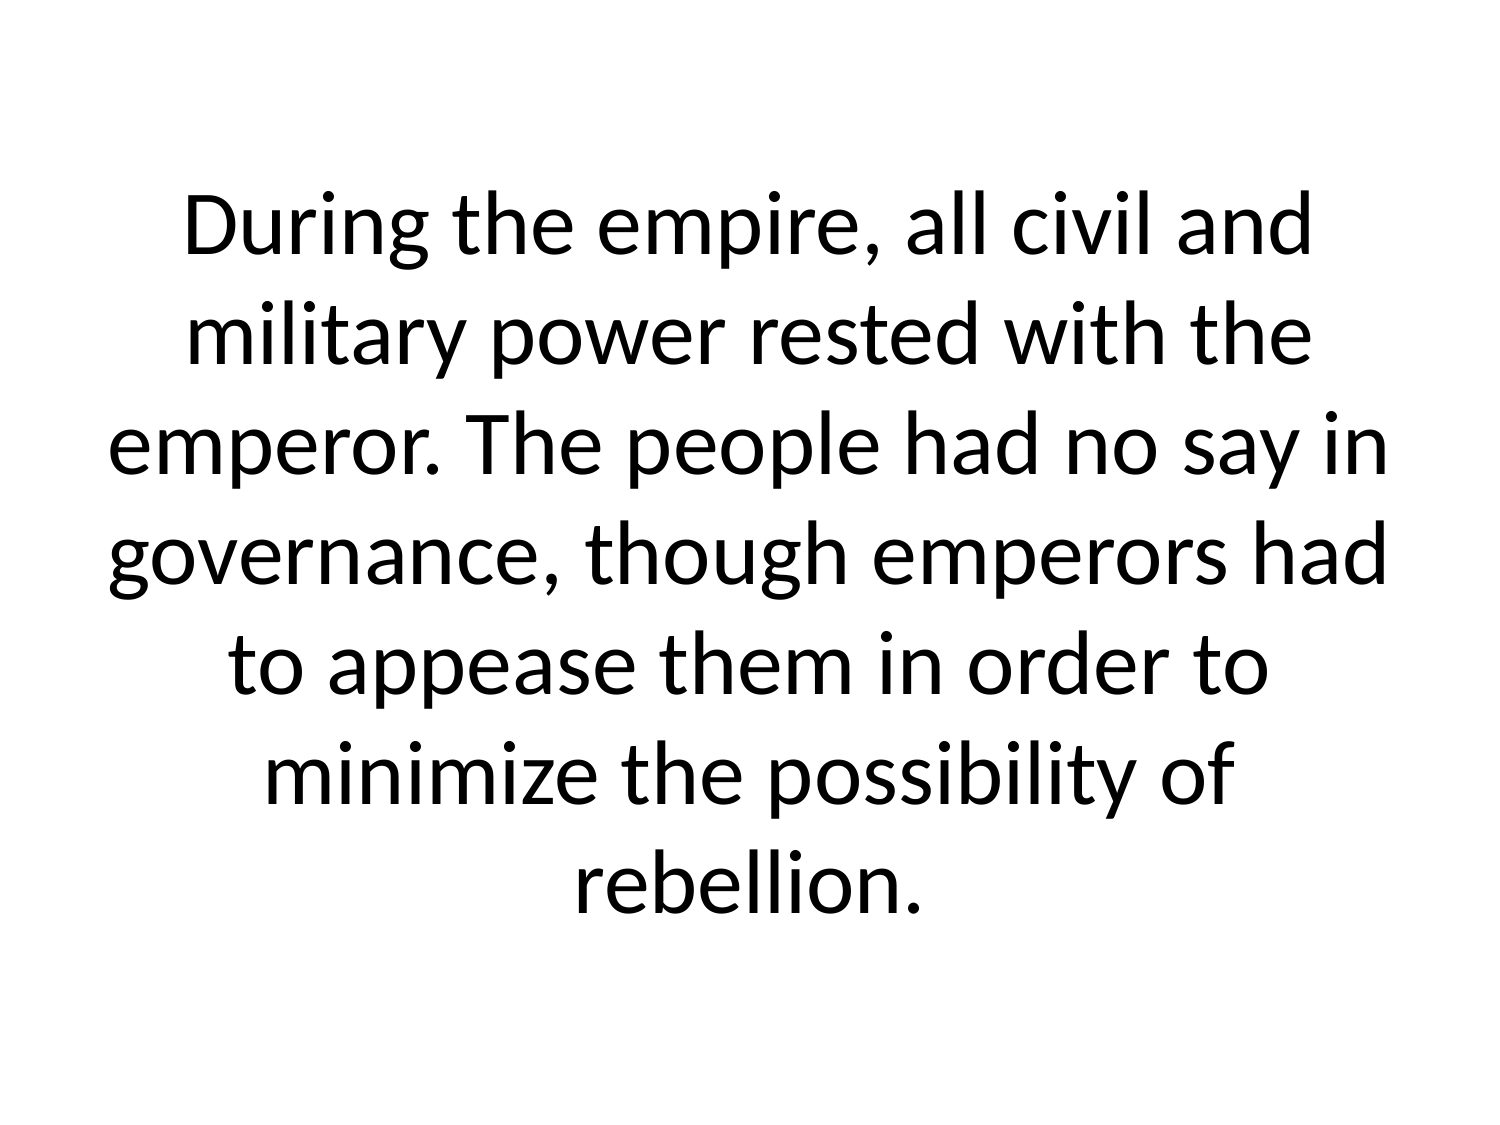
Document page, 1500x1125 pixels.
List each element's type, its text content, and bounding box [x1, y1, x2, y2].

title During the empire, all civil and military power rested with the emperor. The people had no say in governance, though emperors had to appease them in order to minimize the possibility of rebellion. [74, 44, 1426, 1051]
